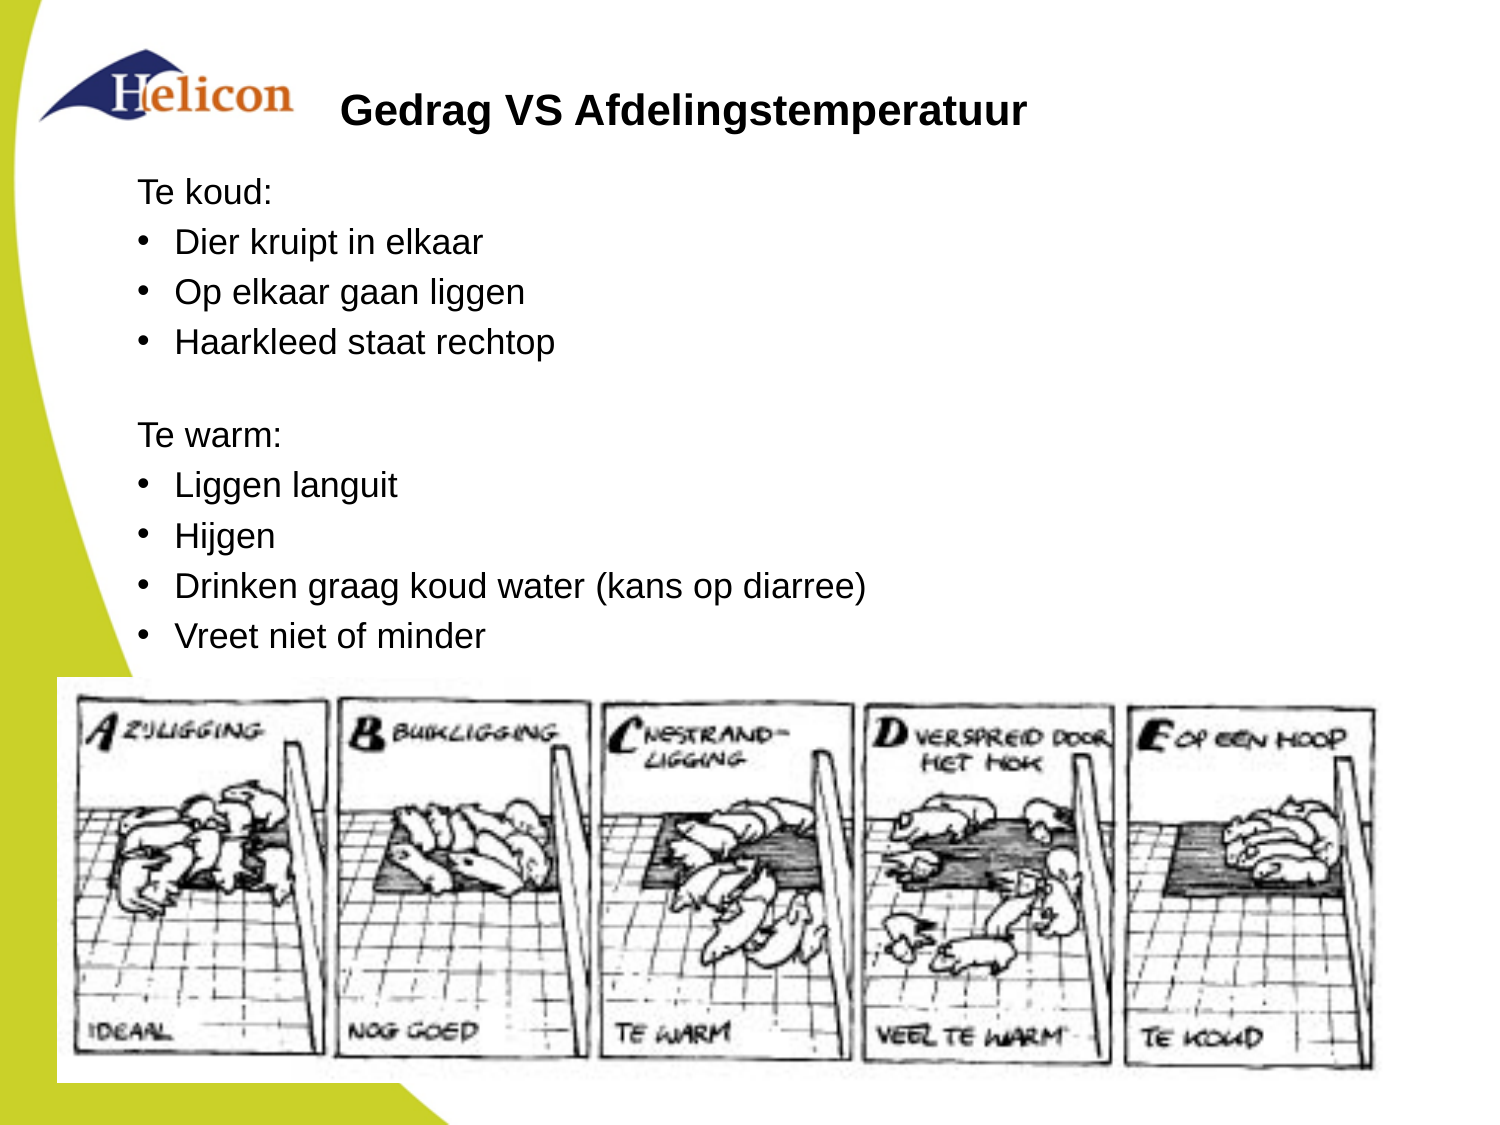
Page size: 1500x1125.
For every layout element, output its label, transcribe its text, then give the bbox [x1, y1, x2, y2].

list Te koud: Dier kruipt in elkaar Op elkaar gaan liggen Haarkleed staat rechtop Te warm: Liggen languit Hijgen Drinken graag koud water (kans op diarree) Vreet niet of minder [122, 160, 1219, 664]
title Gedrag VS Afdelingstemperatuur [324, 54, 1415, 161]
picture [0, 0, 1500, 1125]
